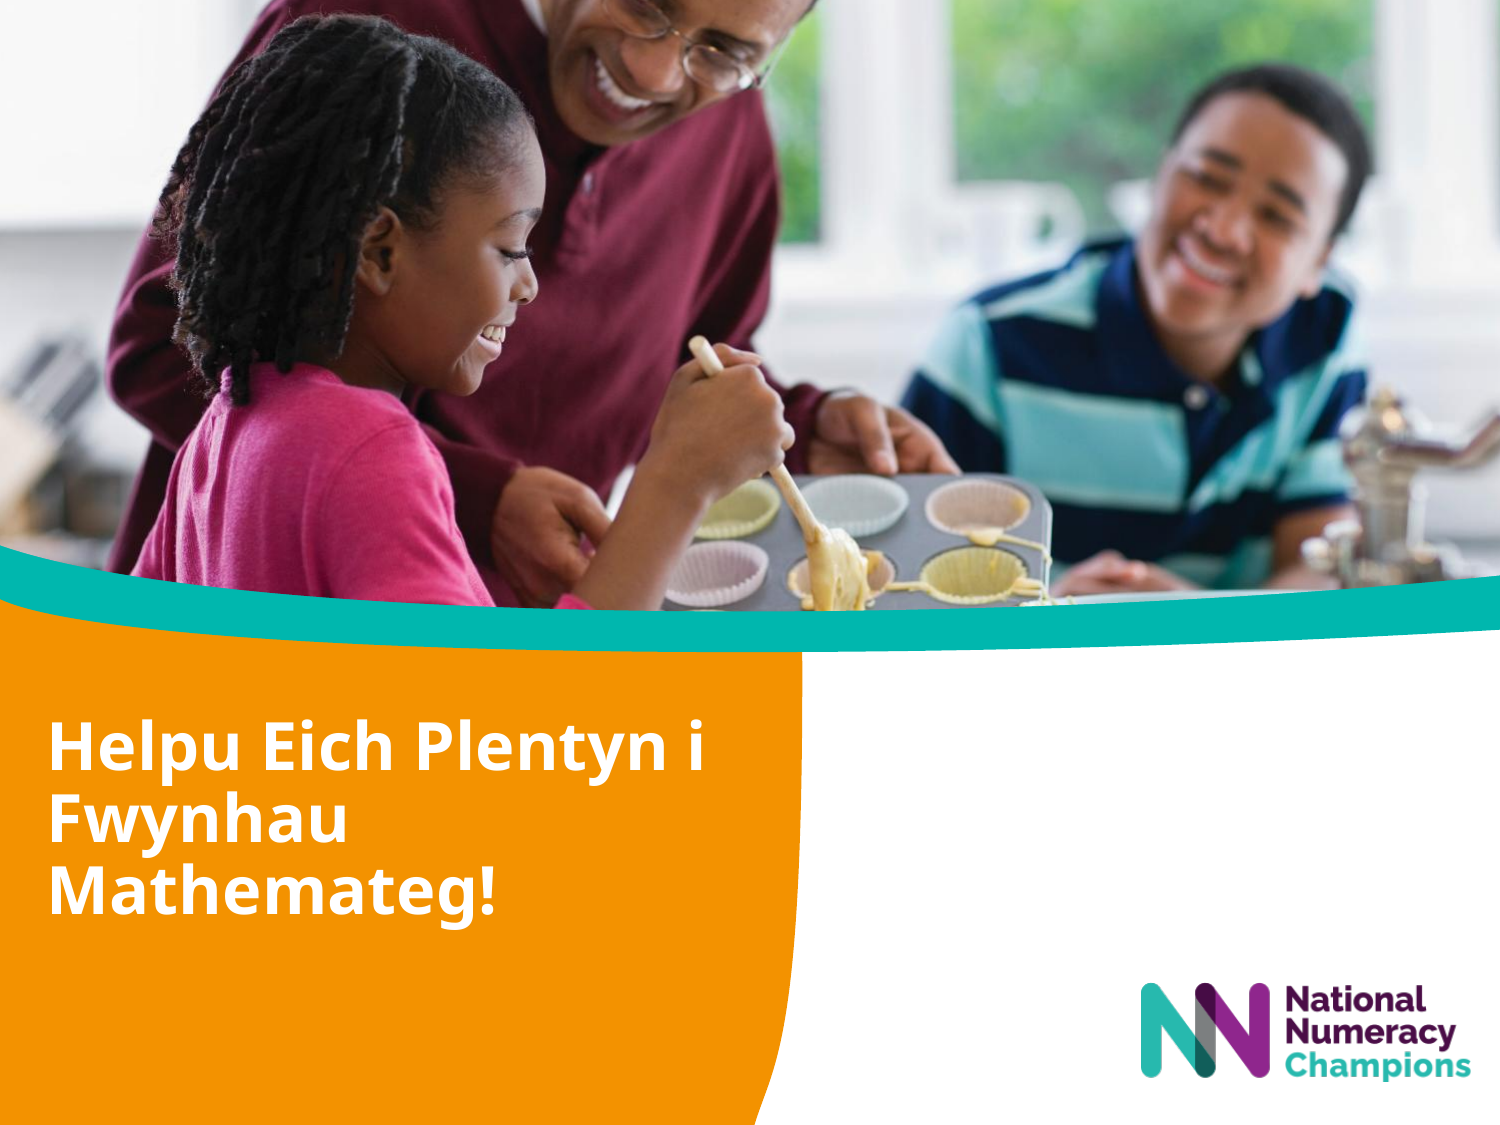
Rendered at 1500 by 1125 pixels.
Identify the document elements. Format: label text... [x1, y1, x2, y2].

picture [0, 0, 1500, 612]
list Helpu Eich Plentyn i Fwynhau Mathemateg! [31, 705, 767, 945]
